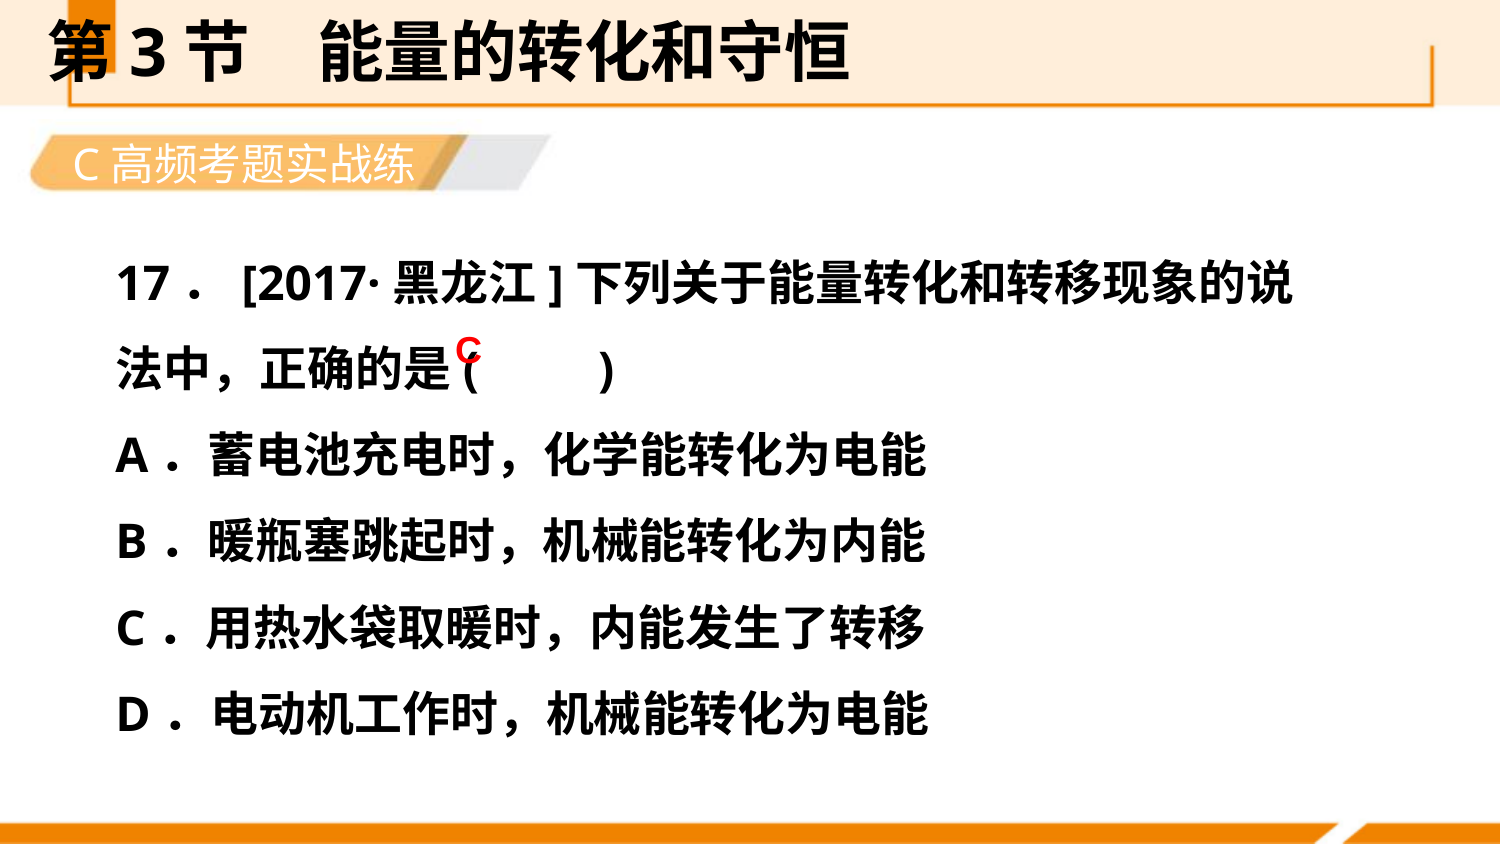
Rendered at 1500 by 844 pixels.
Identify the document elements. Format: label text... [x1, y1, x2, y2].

picture [0, 0, 1500, 844]
text_box C [443, 320, 494, 377]
text_box 17．[2017·黑龙江]下列关于能量转化和转移现象的说法中，正确的是( ) A．蓄电池充电时，化学能转化为电能 B．暖瓶塞跳起时，机械能转化为内能 C．用热水袋取暖时，内能发生了转移 D．电动机工作时，机械能转化为电能 [104, 218, 1336, 747]
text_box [5, 119, 574, 203]
text_box 第3节 能量的转化和守恒 [35, 3, 863, 96]
